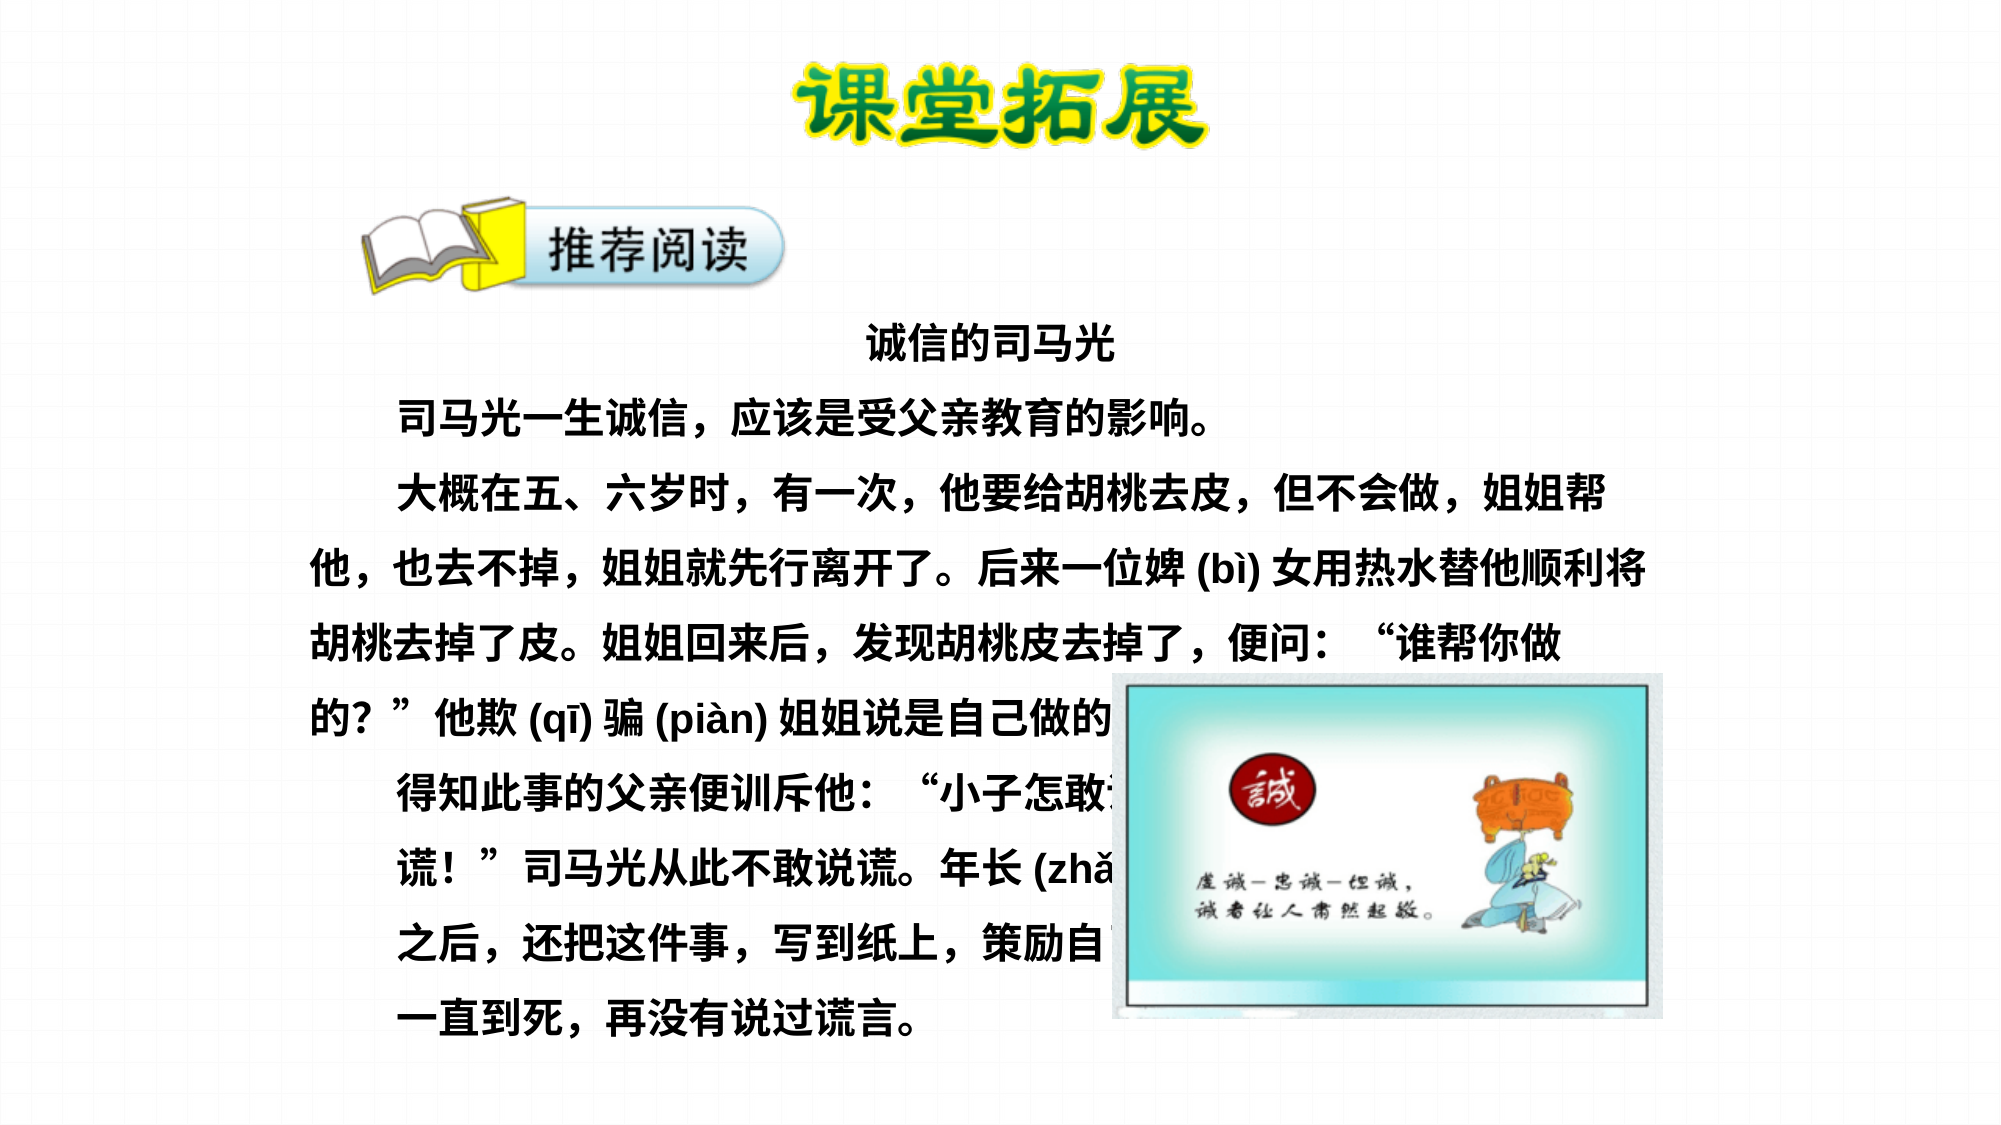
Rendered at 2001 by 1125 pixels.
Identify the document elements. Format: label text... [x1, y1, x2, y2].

picture [348, 186, 791, 314]
picture [1111, 673, 1664, 1019]
text_box 诚信的司马光 司马光一生诚信，应该是受父亲教育的影响。 大概在五、六岁时，有一次，他要给胡桃去皮，但不会做，姐姐帮他，也去不掉，姐姐就先行离开了。后来一位婢(bì)女用热水替他顺利将胡桃去掉了皮。姐姐回来后，发现胡桃皮去掉了，便问：“谁帮你做的？”他欺(qī)骗(piàn)姐姐说是自己做的。后来， 得知此事的父亲便训斥他：“小子怎敢说 谎！”司马光从此不敢说谎。年长(zhǎnɡ) 之后，还把这件事，写到纸上，策励自己， 一直到死，再没有说过谎言。 [294, 284, 1688, 1049]
picture [788, 56, 1214, 156]
